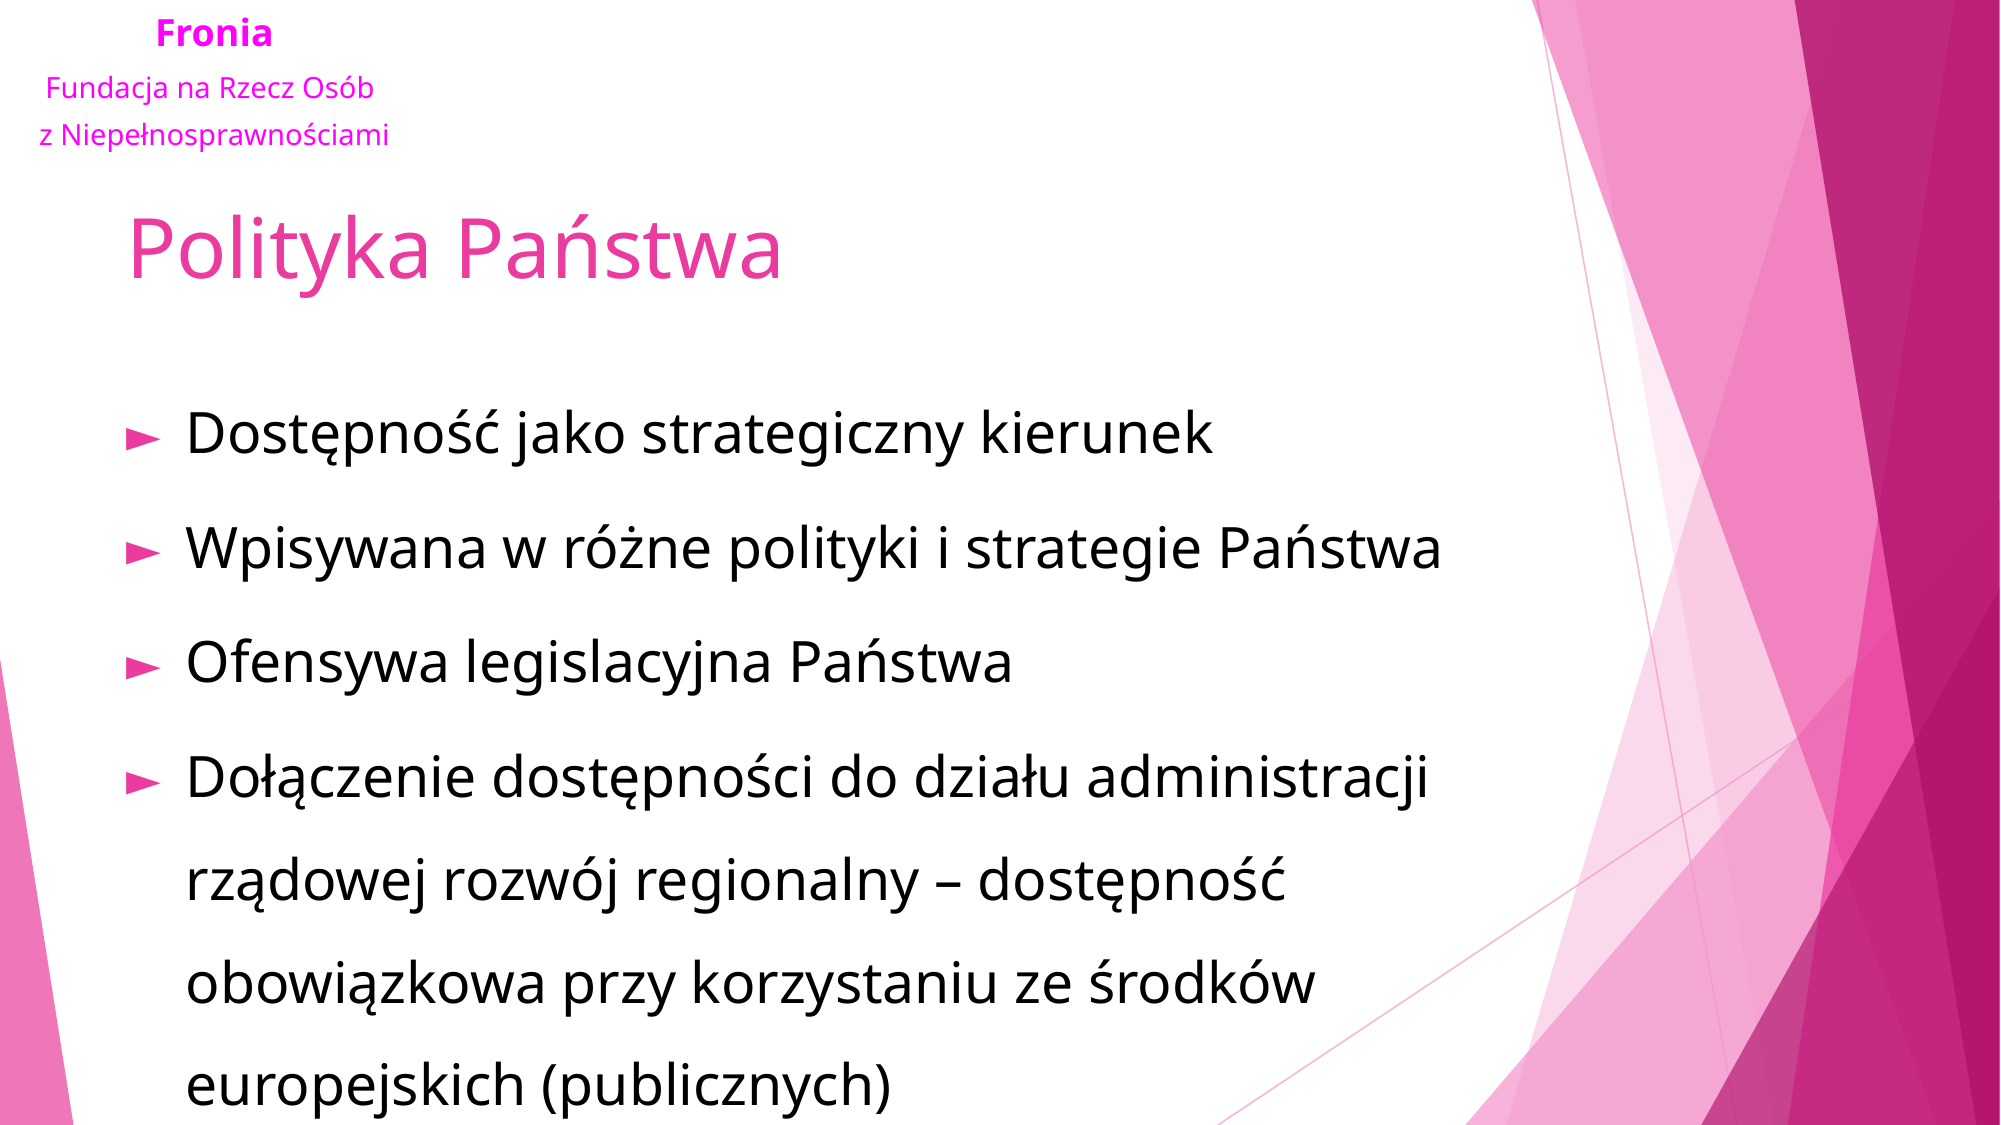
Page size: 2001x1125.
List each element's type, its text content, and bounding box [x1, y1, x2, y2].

list Dostępność jako strategiczny kierunek Wpisywana w różne polityki i strategie Państwa Ofensywa legislacyjna Państwa Dołączenie dostępności do działu administracji rządowej rozwój regionalny – dostępność obowiązkowa przy korzystaniu ze środków europejskich (publicznych) [111, 354, 1522, 1125]
title Polityka Państwa [111, 136, 1564, 354]
